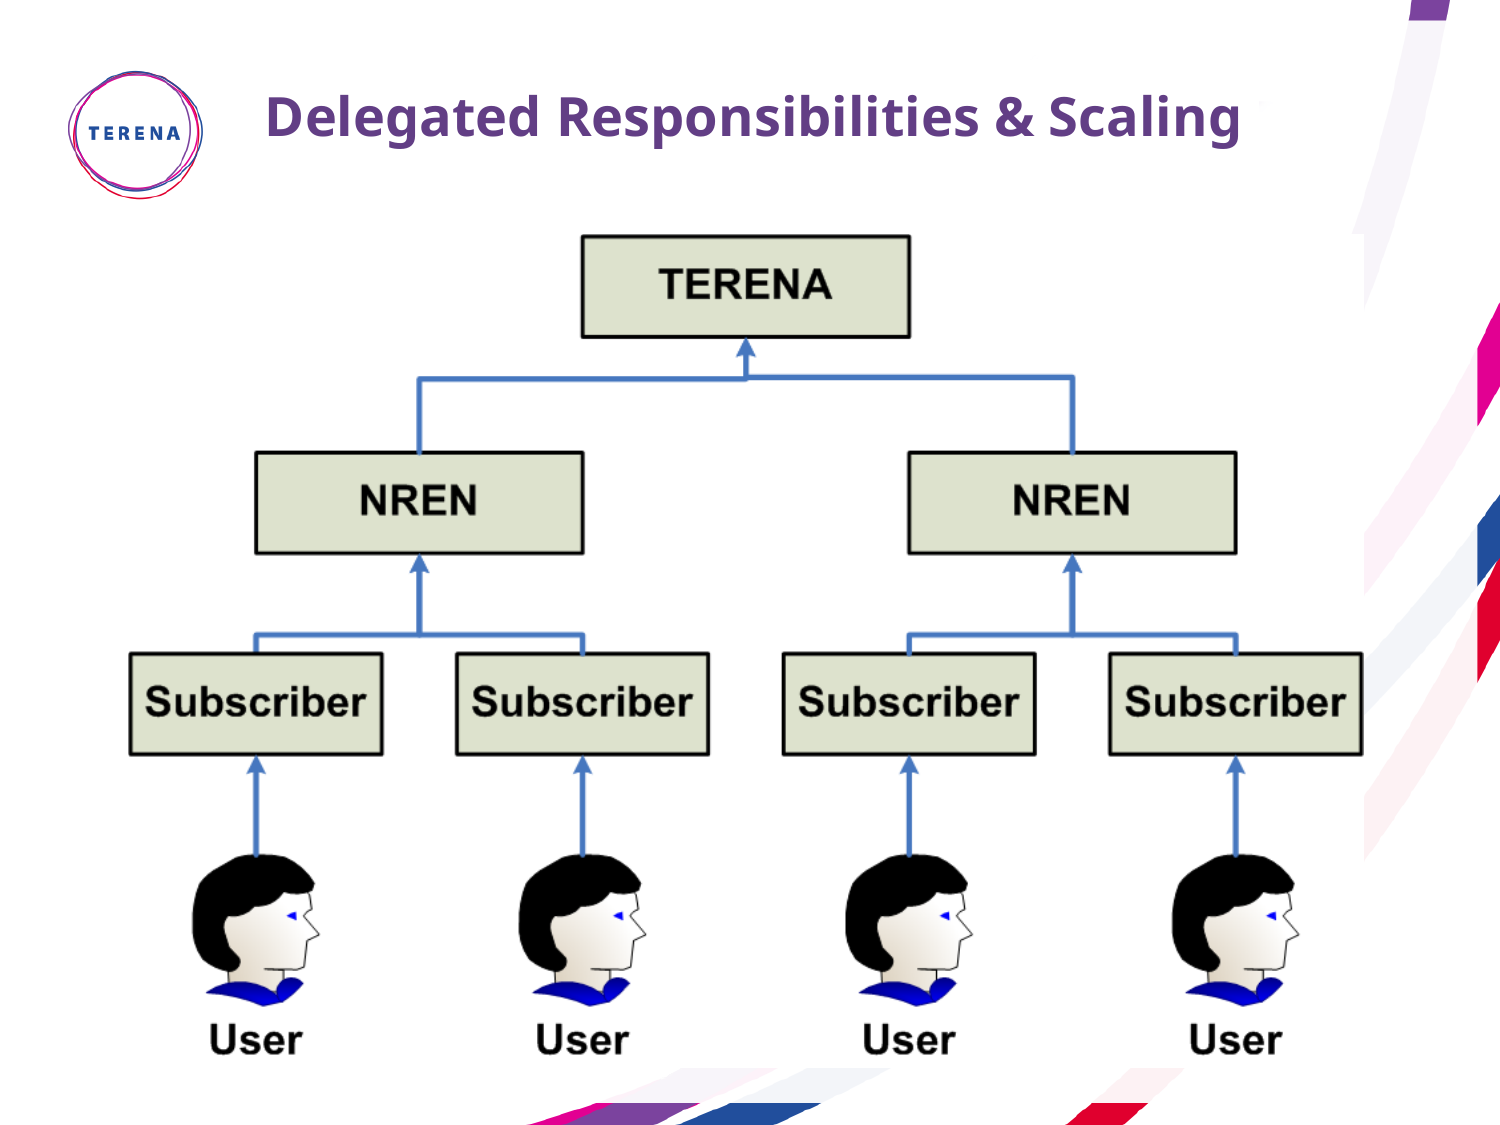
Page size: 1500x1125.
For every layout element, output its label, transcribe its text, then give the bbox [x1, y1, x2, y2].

title Delegated Responsibilities & Scaling [249, 75, 1436, 263]
picture [0, 0, 1500, 1125]
